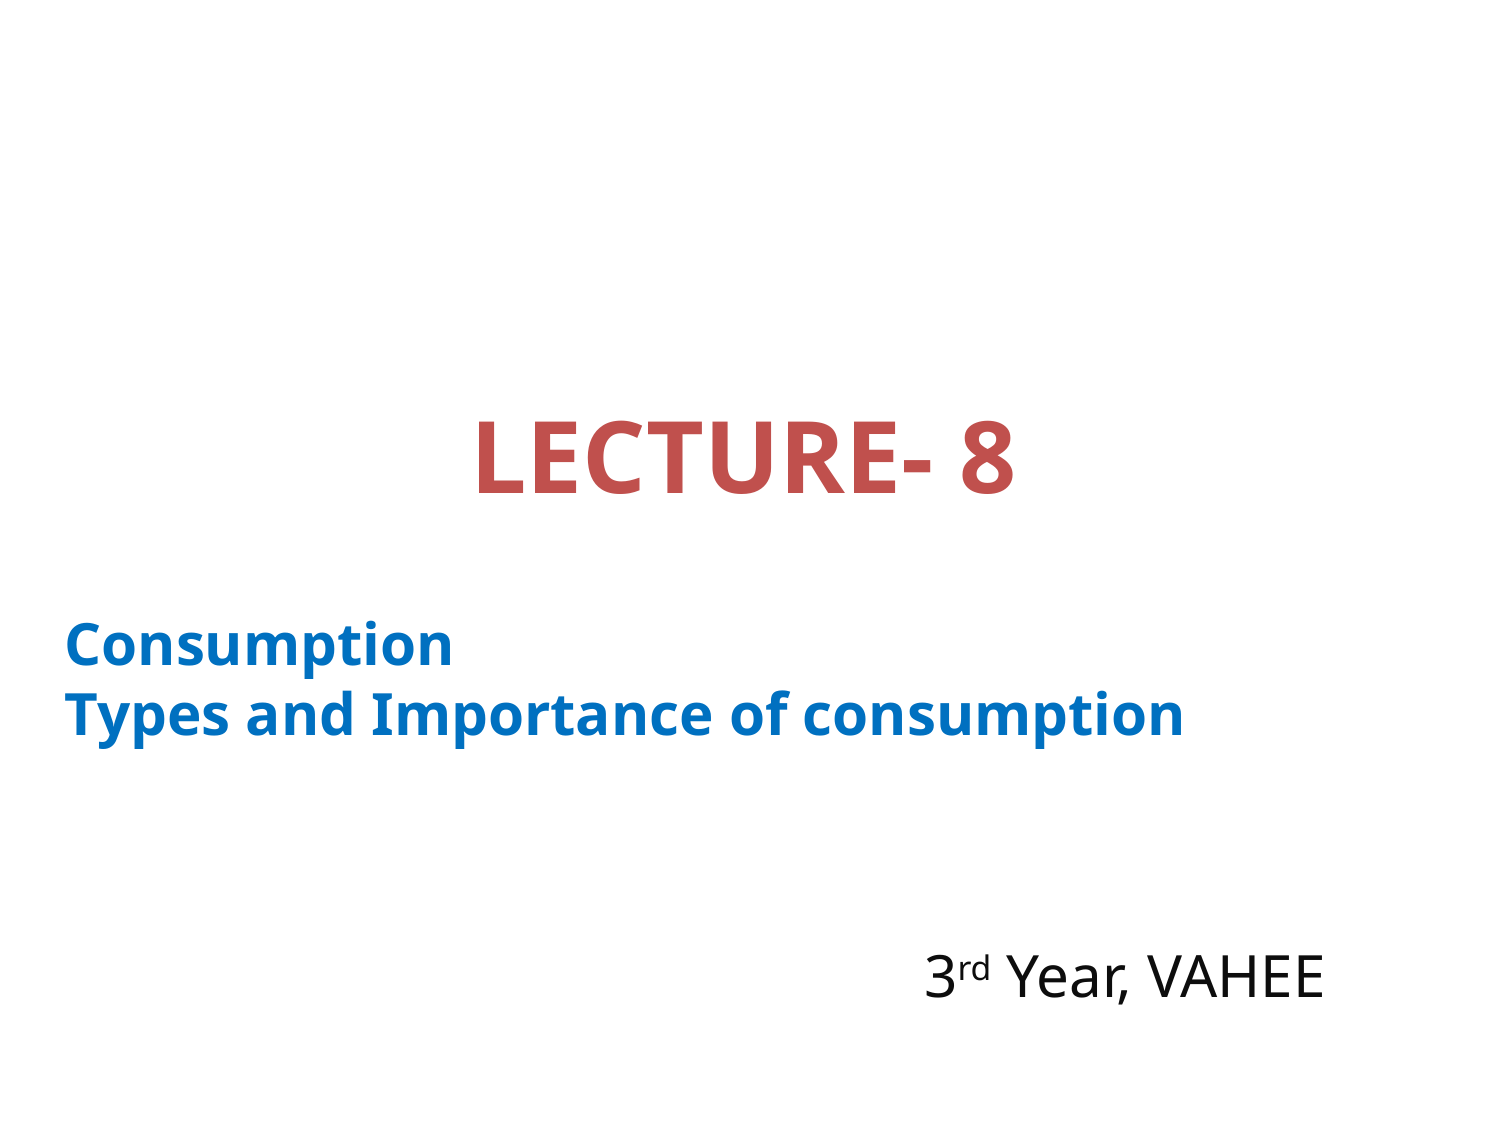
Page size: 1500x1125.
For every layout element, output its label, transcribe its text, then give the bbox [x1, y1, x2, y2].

text_box Consumption Types and Importance of consumption [50, 599, 1376, 755]
title LECTURE- 8 [50, 174, 1438, 613]
subtitle 3rd Year, VAHEE [699, 849, 1500, 1038]
